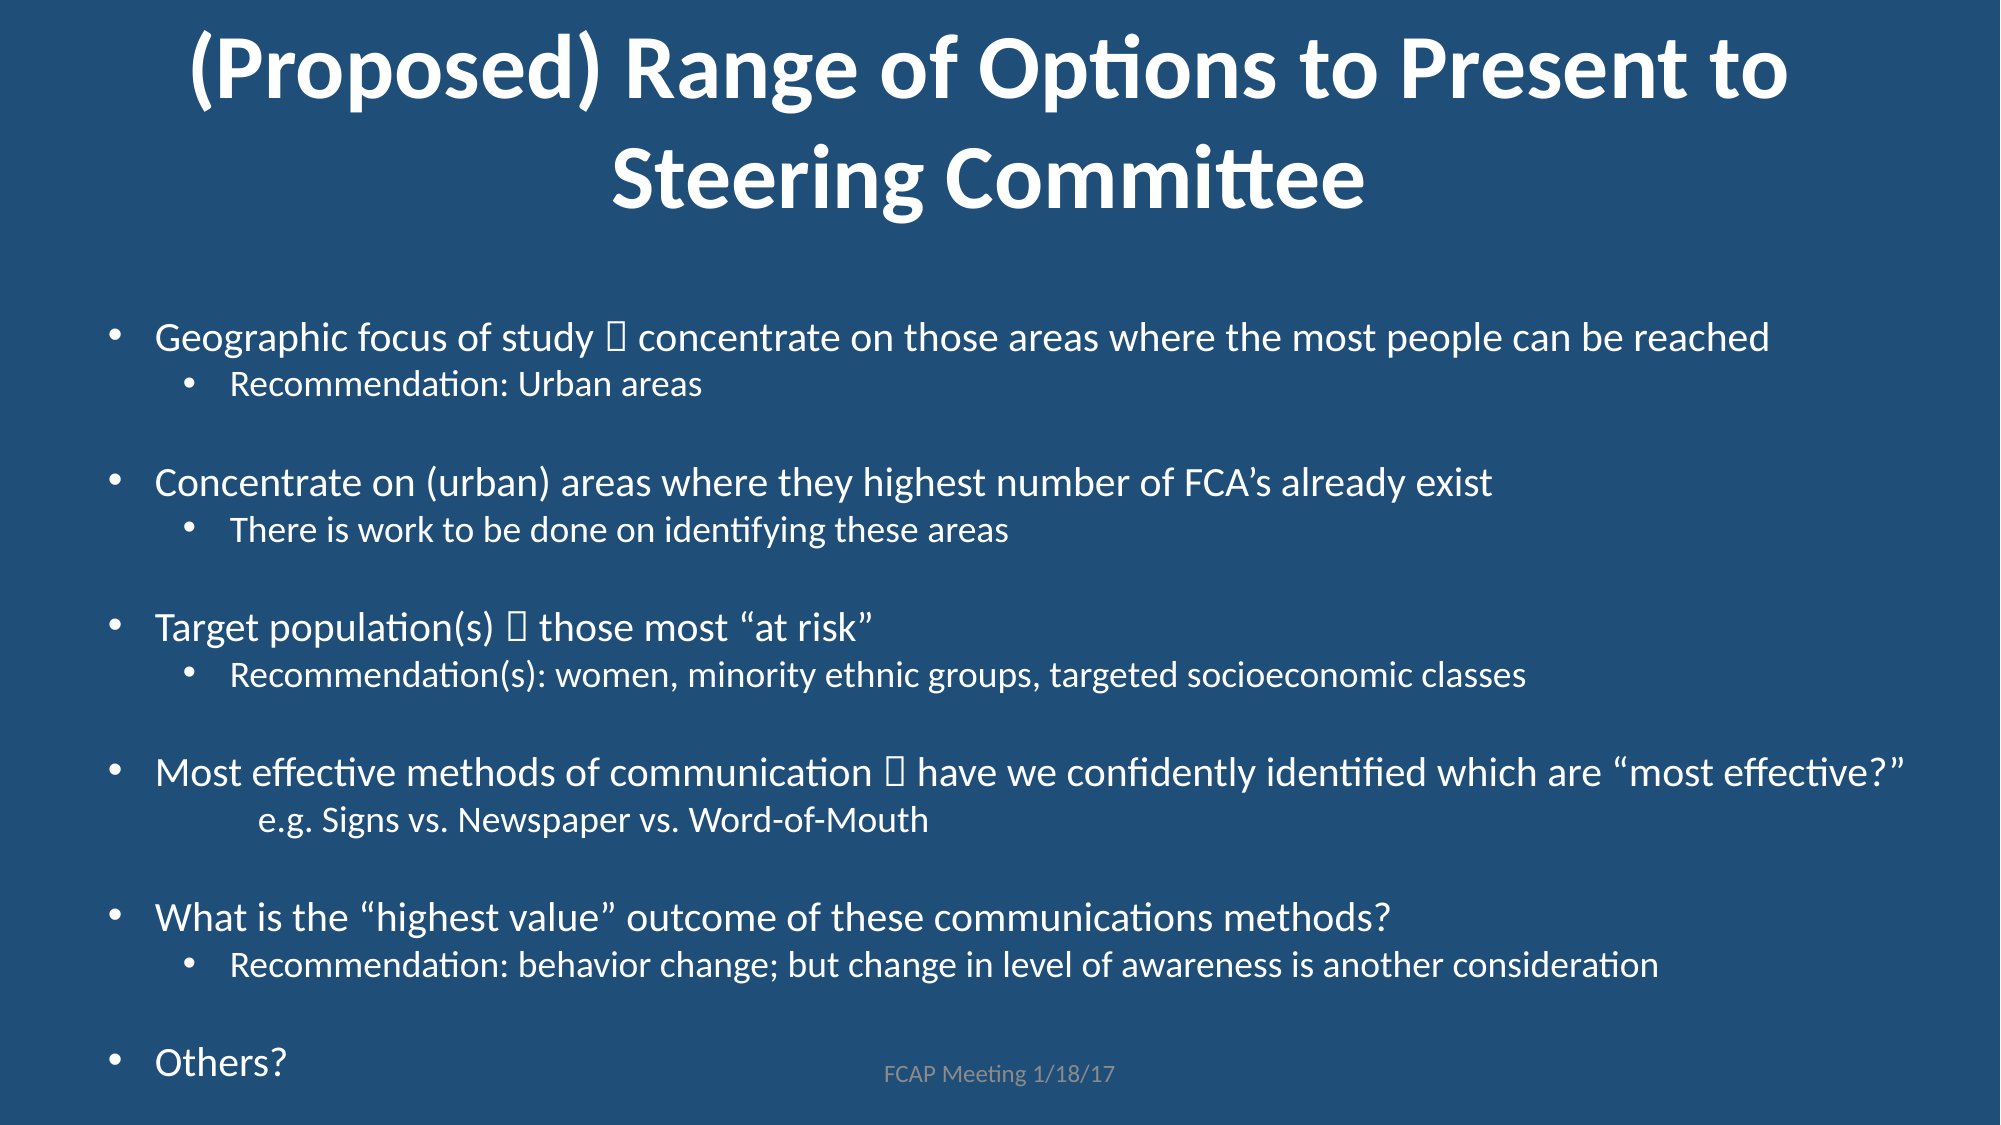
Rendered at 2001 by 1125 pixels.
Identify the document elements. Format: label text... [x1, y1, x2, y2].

text_box Geographic focus of study  concentrate on those areas where the most people can be reached Recommendation: Urban areas Concentrate on (urban) areas where they highest number of FCA’s already exist There is work to be done on identifying these areas Target population(s)  those most “at risk” Recommendation(s): women, minority ethnic groups, targeted socioeconomic classes Most effective methods of communication  have we confidently identified which are “most effective?” e.g. Signs vs. Newspaper vs. Word-of-Mouth What is the “highest value” outcome of these communications methods? Recommendation: behavior change; but change in level of awareness is another consideration Others? [93, 302, 1982, 1092]
text_box (Proposed) Range of Options to Present to Steering Committee [0, 0, 2000, 235]
footer FCAP Meeting 1/18/17 [662, 1042, 1338, 1103]
